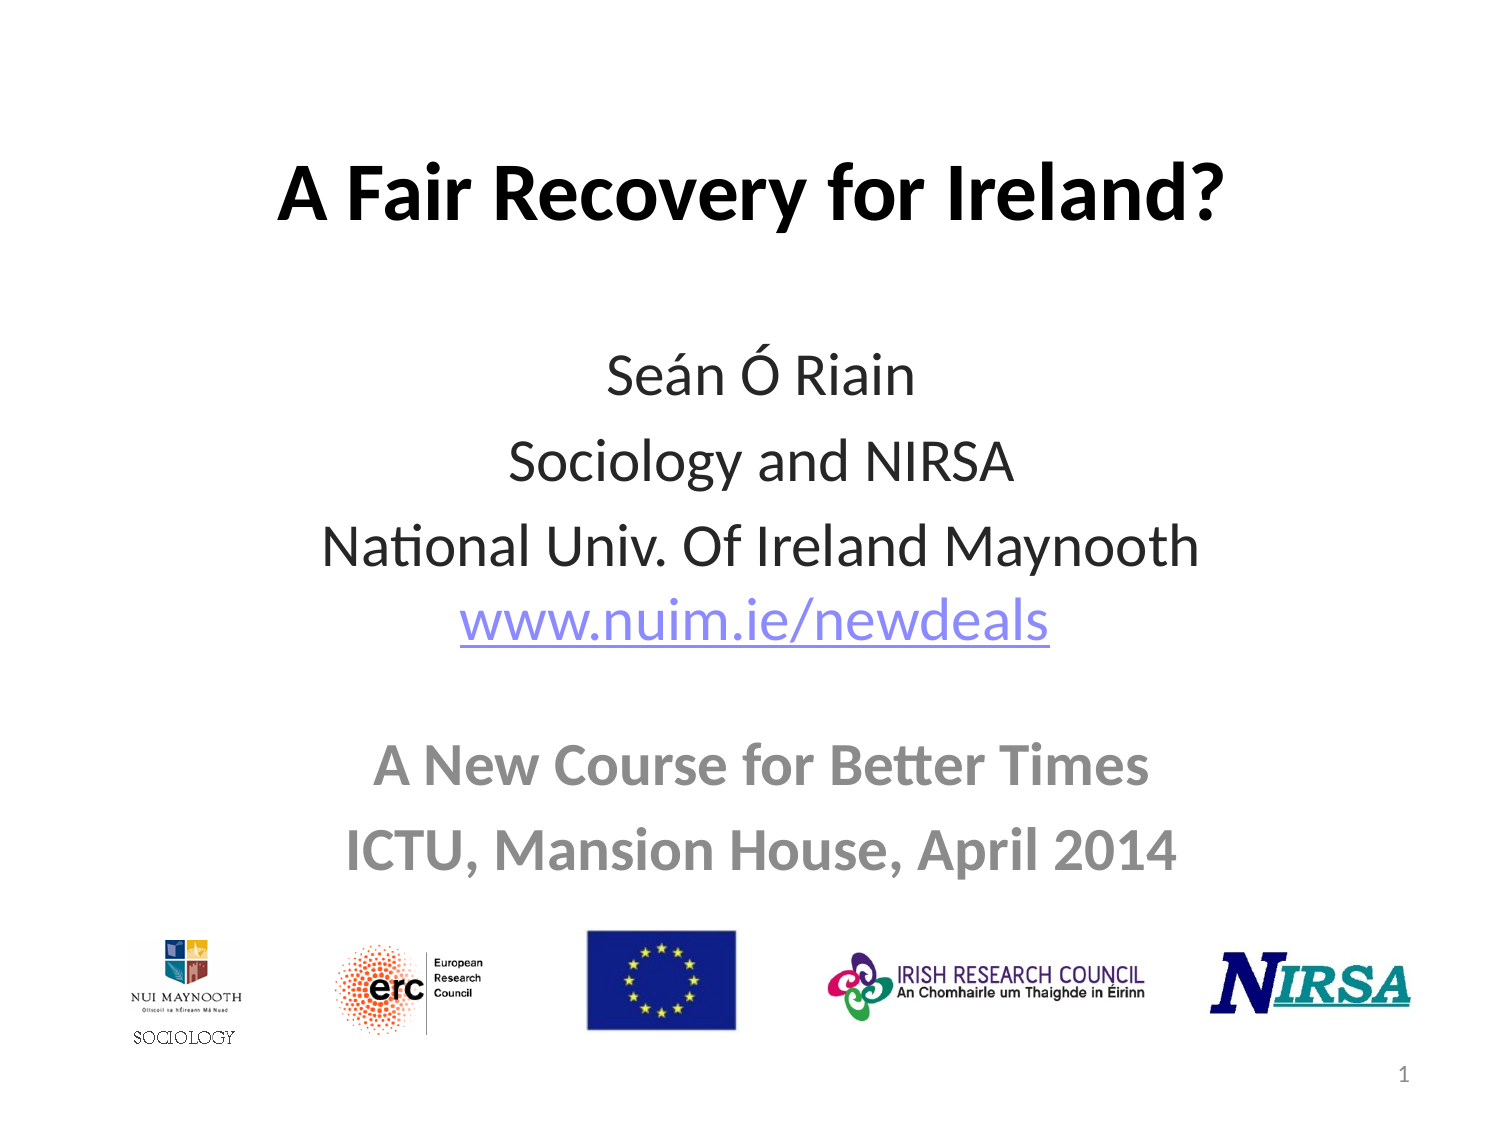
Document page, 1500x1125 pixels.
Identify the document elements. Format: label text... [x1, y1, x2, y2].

picture [820, 940, 1152, 1033]
picture [123, 940, 243, 1059]
picture [324, 928, 503, 1049]
slide_number 1 [1074, 1042, 1425, 1103]
title A Fair Recovery for Ireland? [64, 66, 1441, 308]
picture [584, 928, 739, 1033]
picture [1186, 940, 1421, 1018]
subtitle Seán Ó Riain Sociology and NIRSA National Univ. Of Ireland Maynooth www.nuim.ie/newdeals A New Course for Better Times ICTU, Mansion House, April 2014 [123, 326, 1400, 894]
